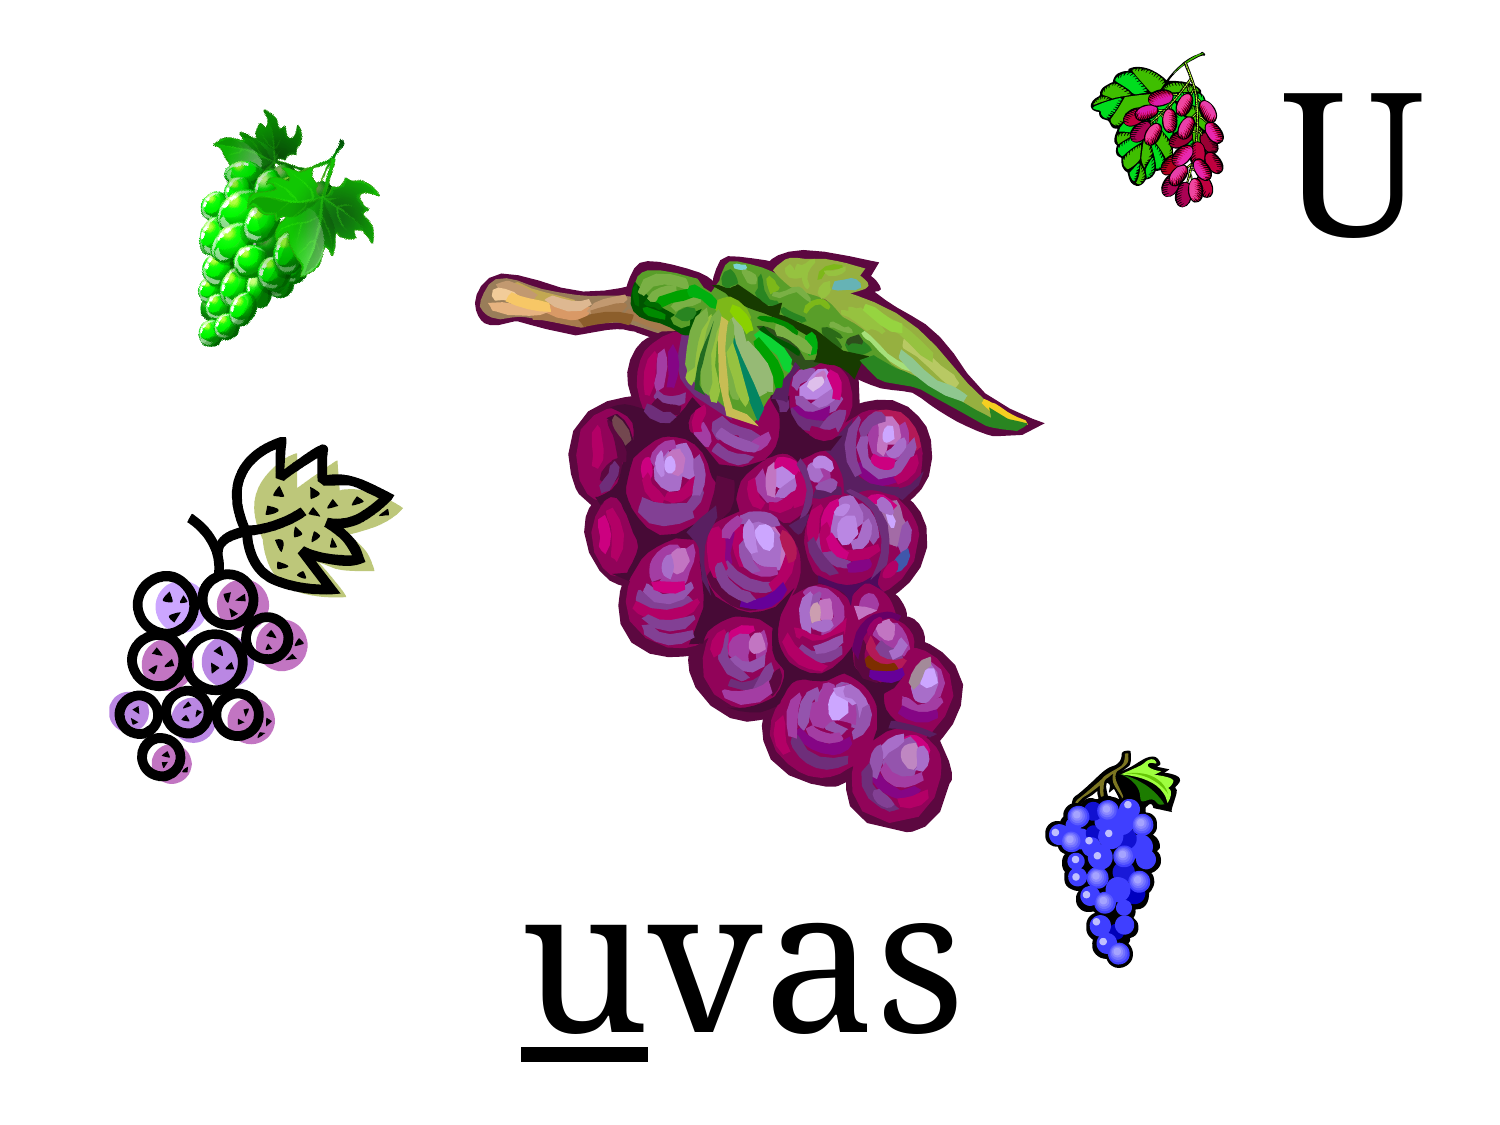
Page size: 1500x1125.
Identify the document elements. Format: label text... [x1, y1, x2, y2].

picture [75, 39, 441, 406]
picture [474, 249, 1182, 975]
picture [1087, 51, 1230, 208]
picture [109, 436, 407, 788]
title U [1266, 35, 1417, 277]
subtitle uvas [375, 825, 1113, 1000]
